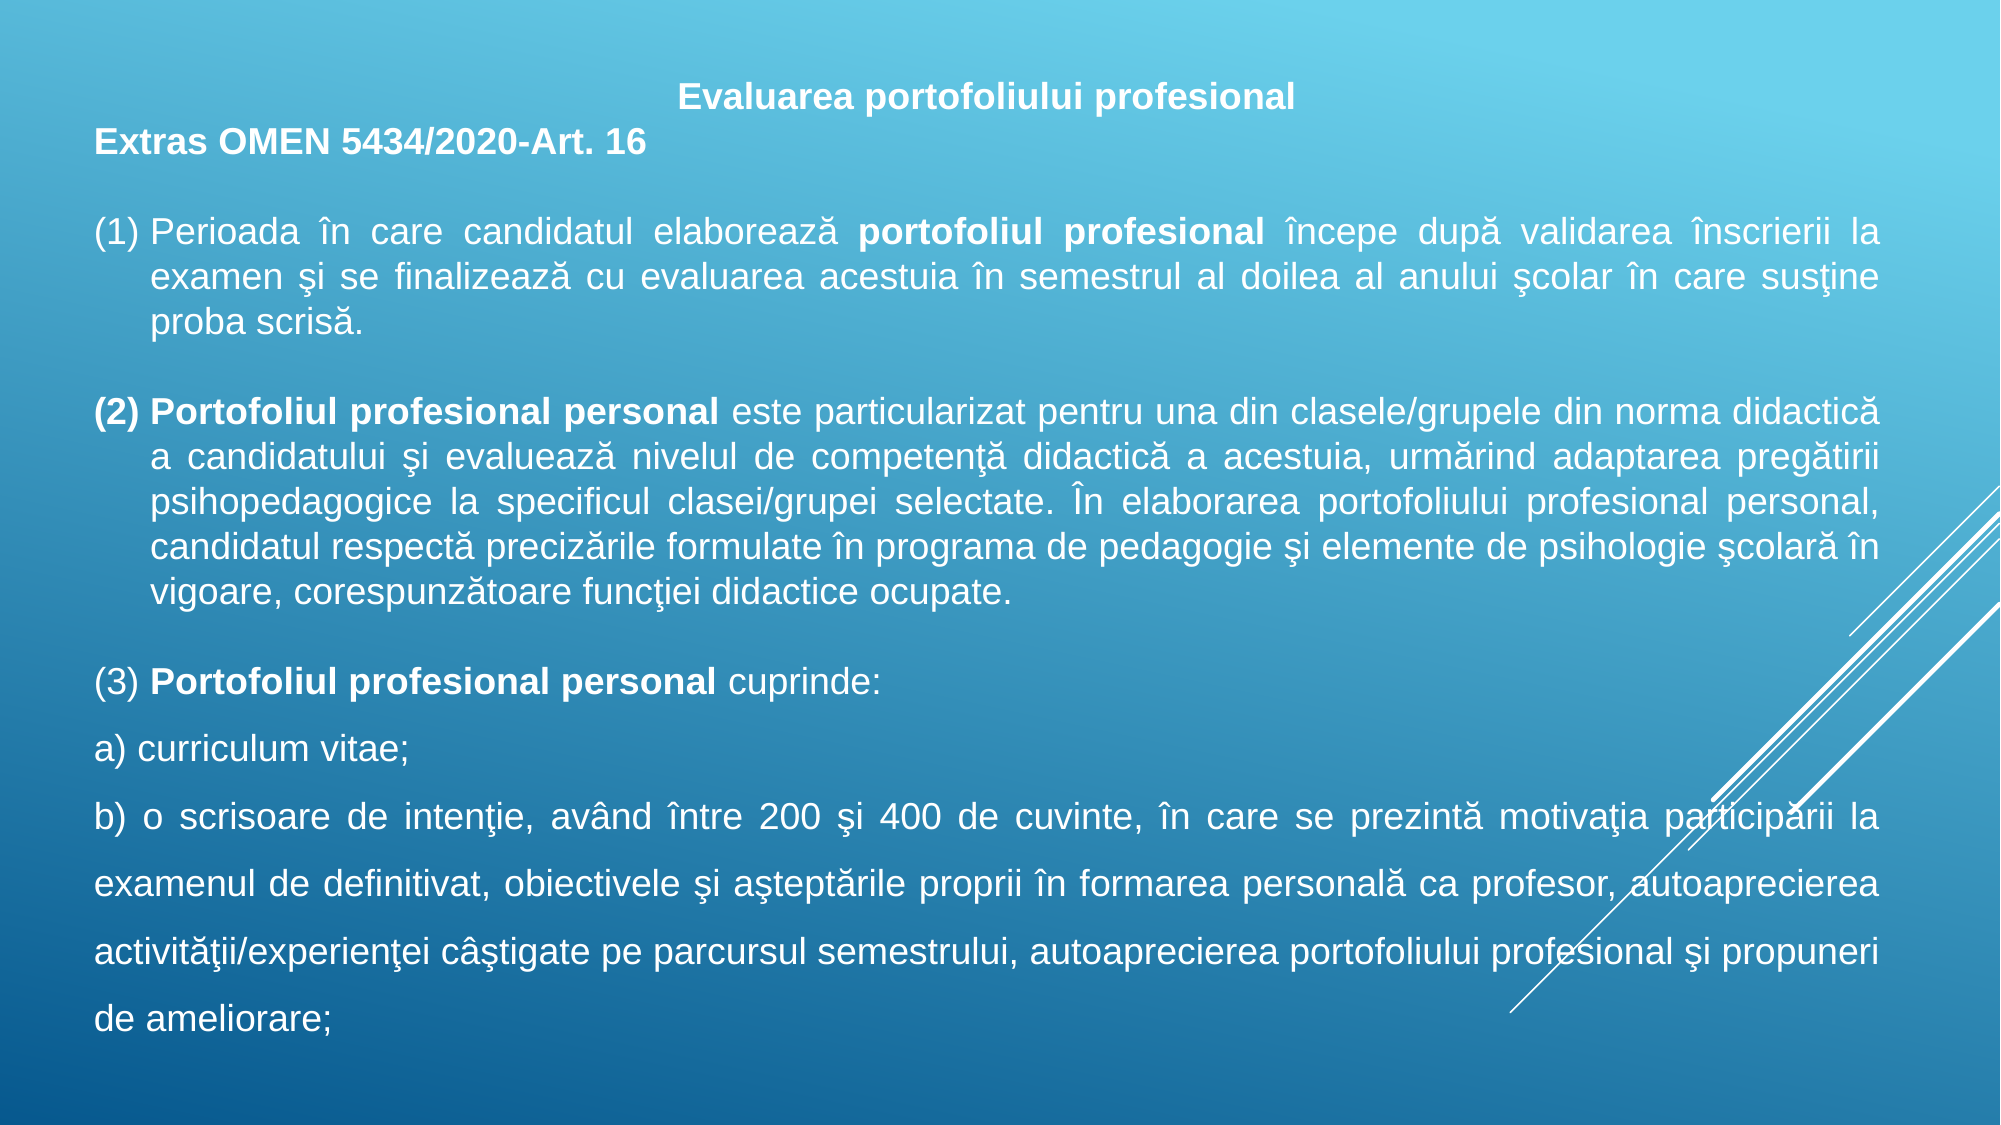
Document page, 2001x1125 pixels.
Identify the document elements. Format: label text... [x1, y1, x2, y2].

text_box Evaluarea portofoliului profesional Extras OMEN 5434/2020-Art. 16 Perioada în care candidatul elaborează portofoliul profesional începe după validarea înscrierii la examen şi se finalizează cu evaluarea acestuia în semestrul al doilea al anului şcolar în care susţine proba scrisă. Portofoliul profesional personal este particularizat pentru una din clasele/grupele din norma didactică a candidatului şi evaluează nivelul de competenţă didactică a acestuia, urmărind adaptarea pregătirii psihopedagogice la specificul clasei/grupei selectate. În elaborarea portofoliului profesional personal, candidatul respectă precizările formulate în programa de pedagogie şi elemente de psihologie şcolară în vigoare, corespunzătoare funcţiei didactice ocupate. (3) Portofoliul profesional personal cuprinde: a) curriculum vitae; b) o scrisoare de intenţie, având între 200 şi 400 de cuvinte, în care se prezintă motivaţia participării la examenul de definitivat, obiectivele şi aşteptările proprii în formarea personală ca profesor, autoaprecierea activităţii/experienţei câştigate pe parcursul semestrului, autoaprecierea portofoliului profesional şi propuneri de ameliorare; [79, 19, 1895, 1047]
